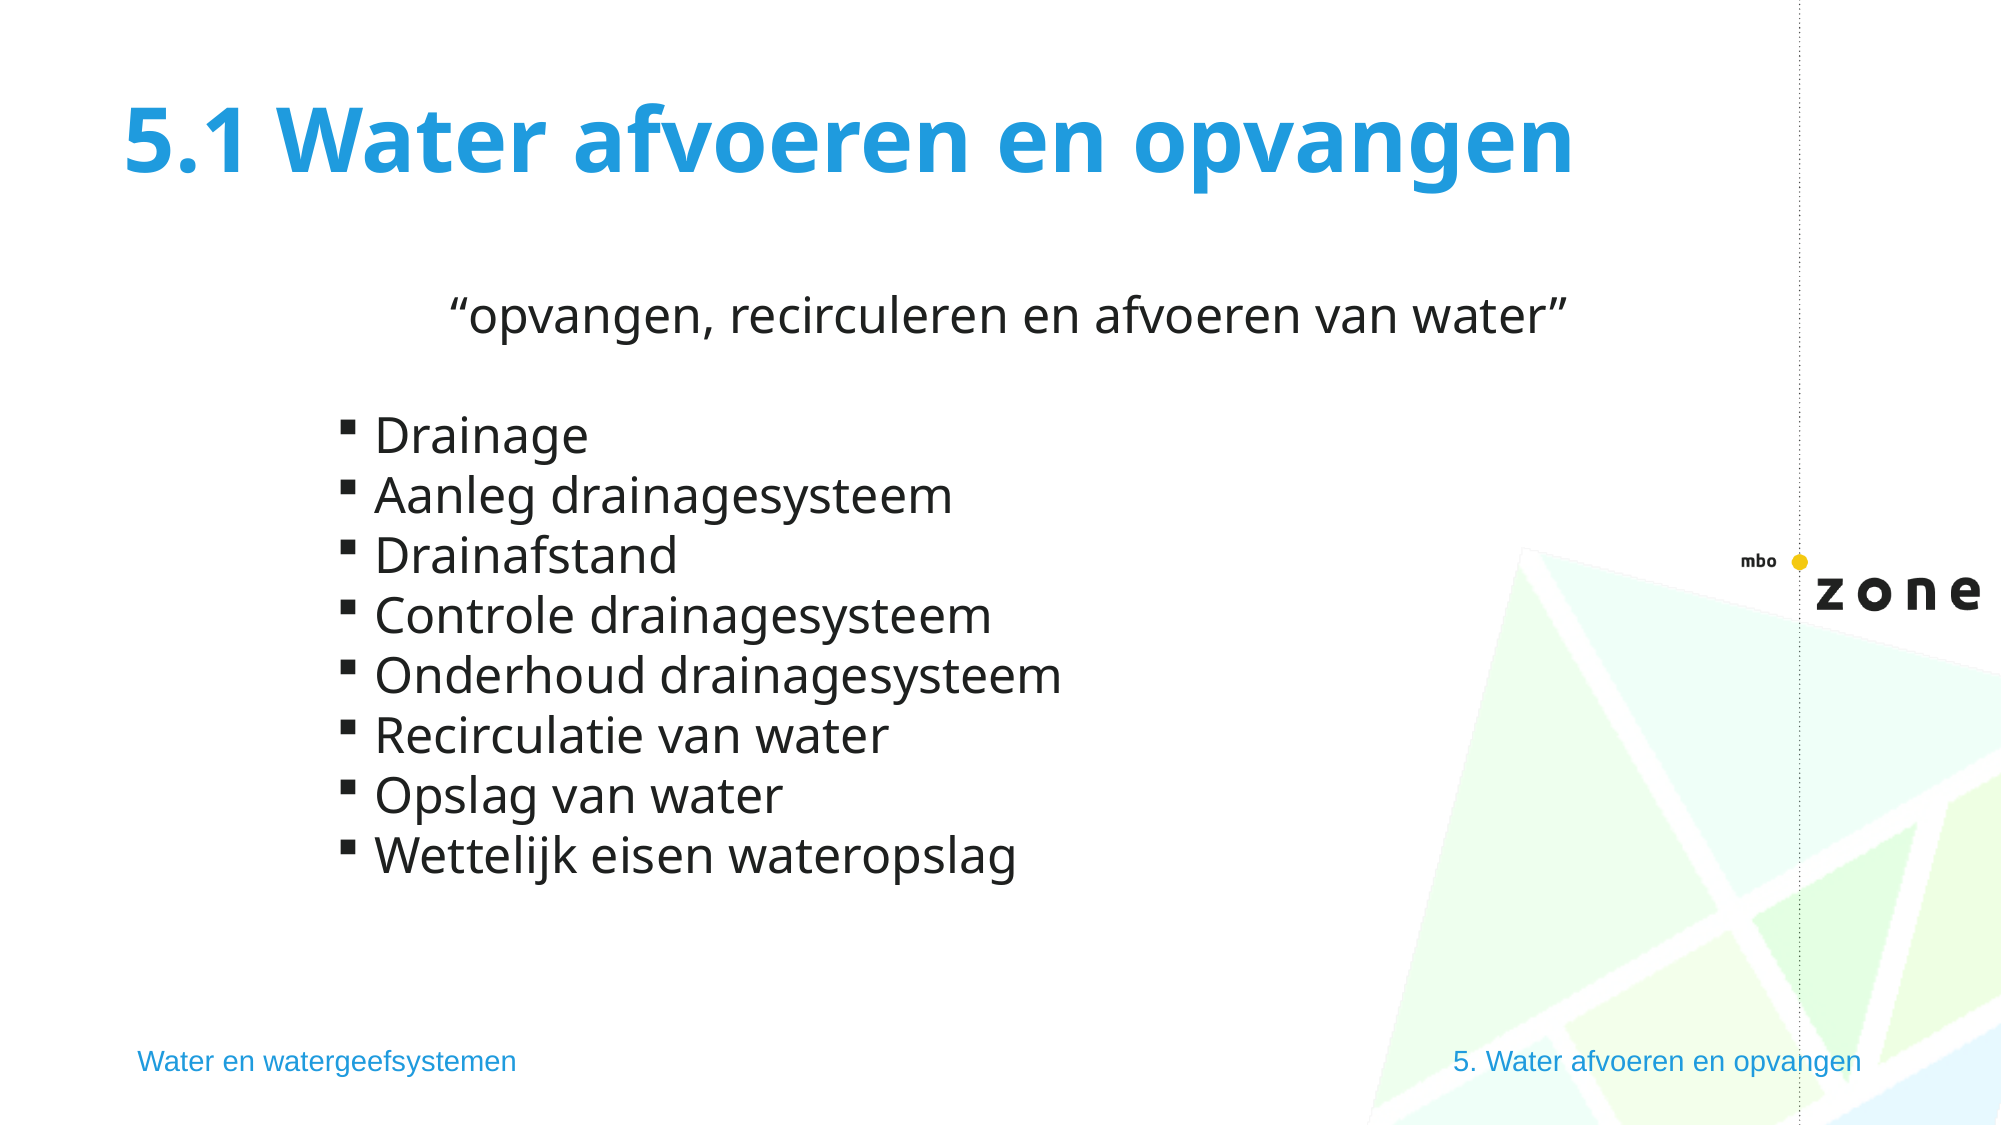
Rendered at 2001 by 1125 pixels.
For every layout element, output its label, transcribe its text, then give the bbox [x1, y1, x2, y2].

list 5. Water afvoeren en opvangen [1334, 1042, 1863, 1103]
list Water en watergeefsystemen [137, 1042, 639, 1103]
list “opvangen, recirculeren en afvoeren van water” Drainage Aanleg drainagesysteem Drainafstand Controle drainagesysteem Onderhoud drainagesysteem Recirculatie van water Opslag van water Wettelijk eisen wateropslag [336, 283, 1607, 998]
title 5.1 Water afvoeren en opvangen [124, 94, 1607, 272]
picture [1596, 0, 2001, 1125]
